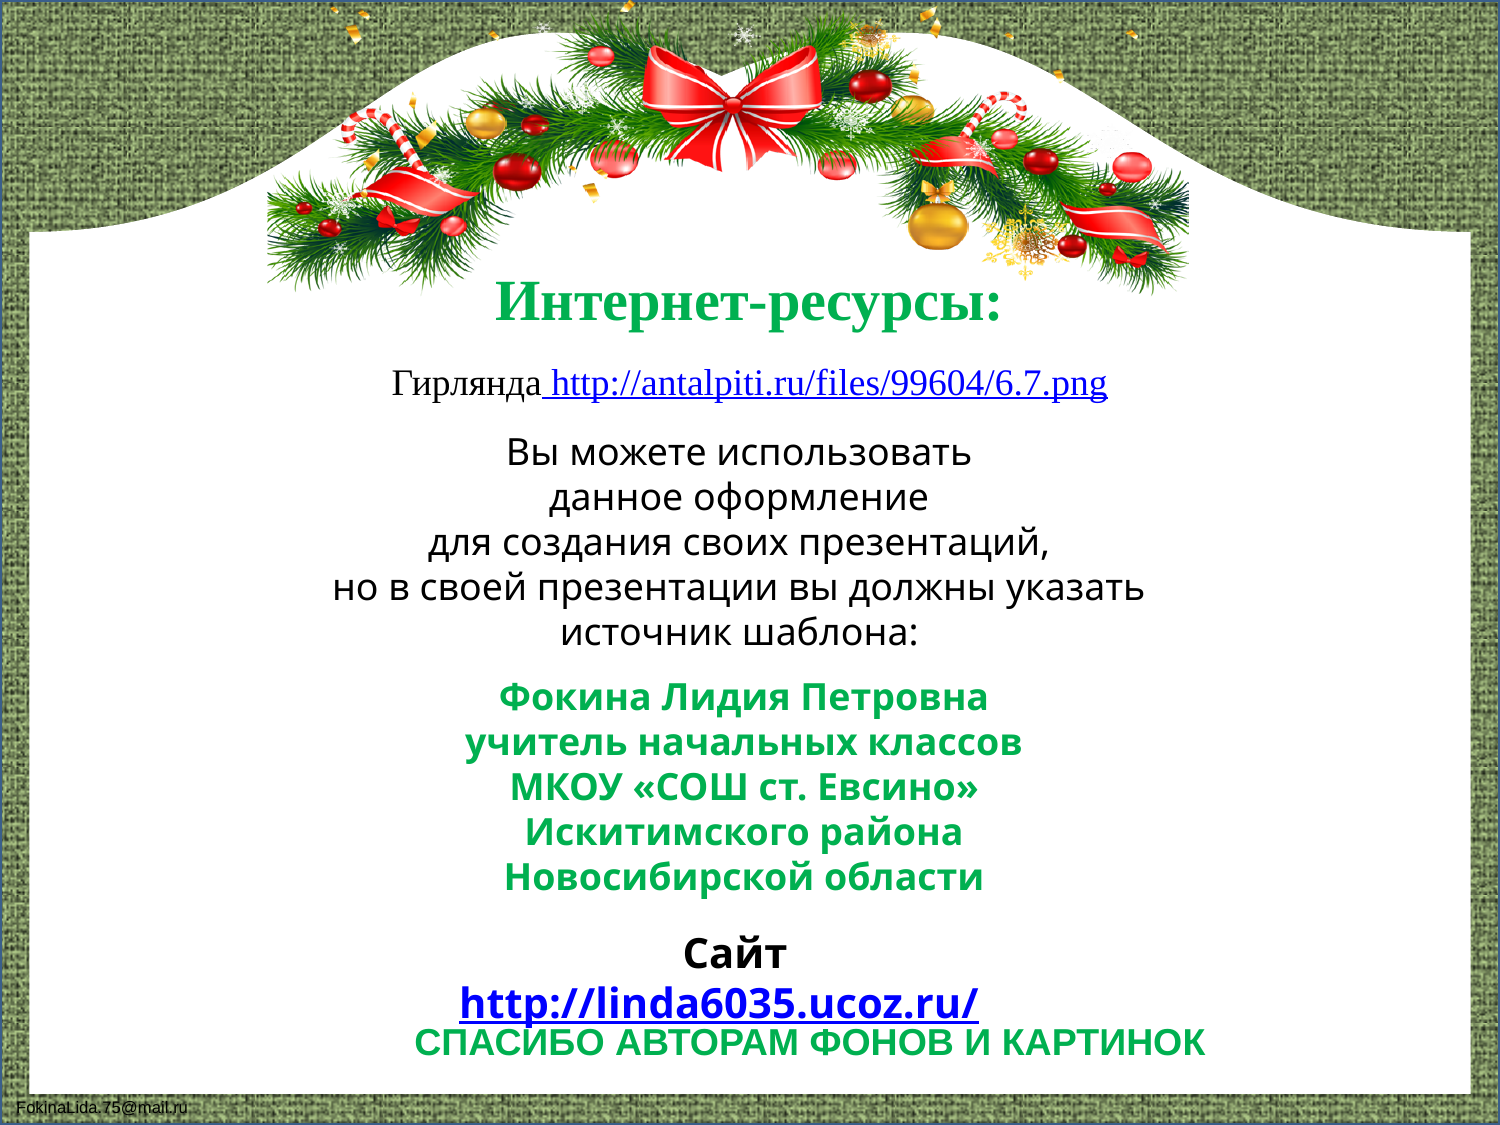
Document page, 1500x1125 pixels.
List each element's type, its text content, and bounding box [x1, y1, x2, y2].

text_box Интернет-ресурсы: [431, 219, 1069, 340]
list Гирлянда http://antalpiti.ru/files/99604/6.7.png [74, 349, 1426, 421]
picture [265, 0, 1189, 307]
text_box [88, 420, 1400, 1072]
